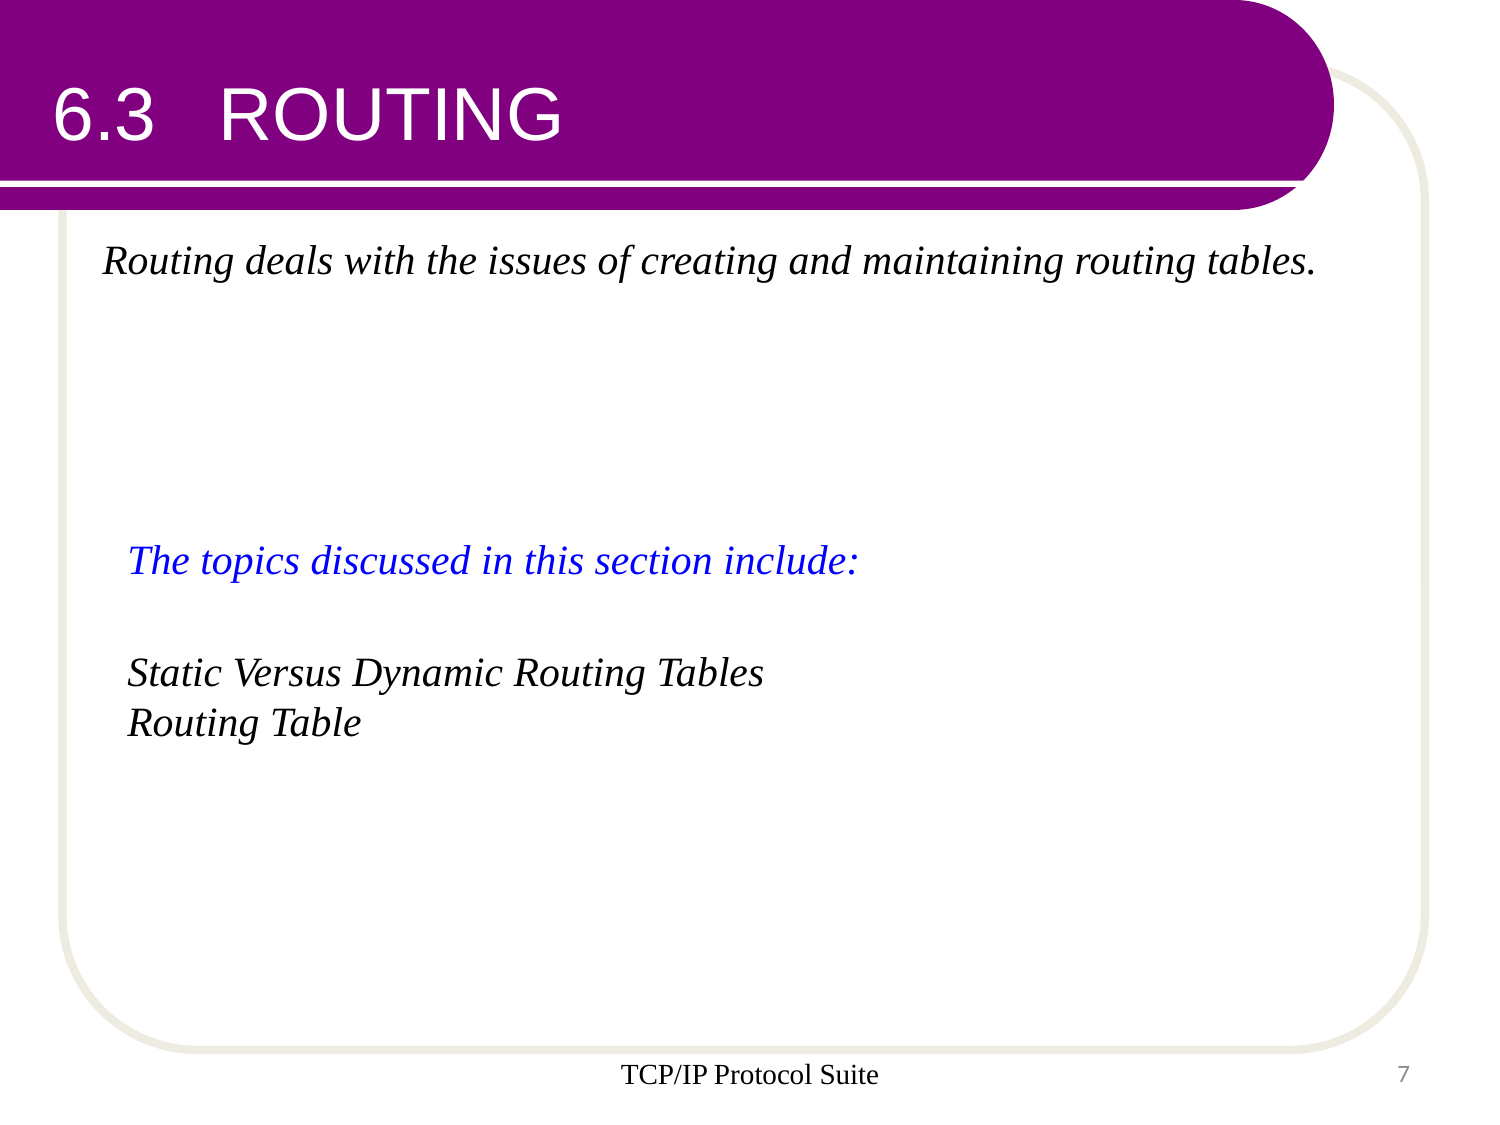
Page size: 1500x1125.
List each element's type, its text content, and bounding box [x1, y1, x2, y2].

slide_number 7 [1074, 1056, 1425, 1103]
footer TCP/IP Protocol Suite [512, 1058, 988, 1103]
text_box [0, 0, 1426, 1051]
